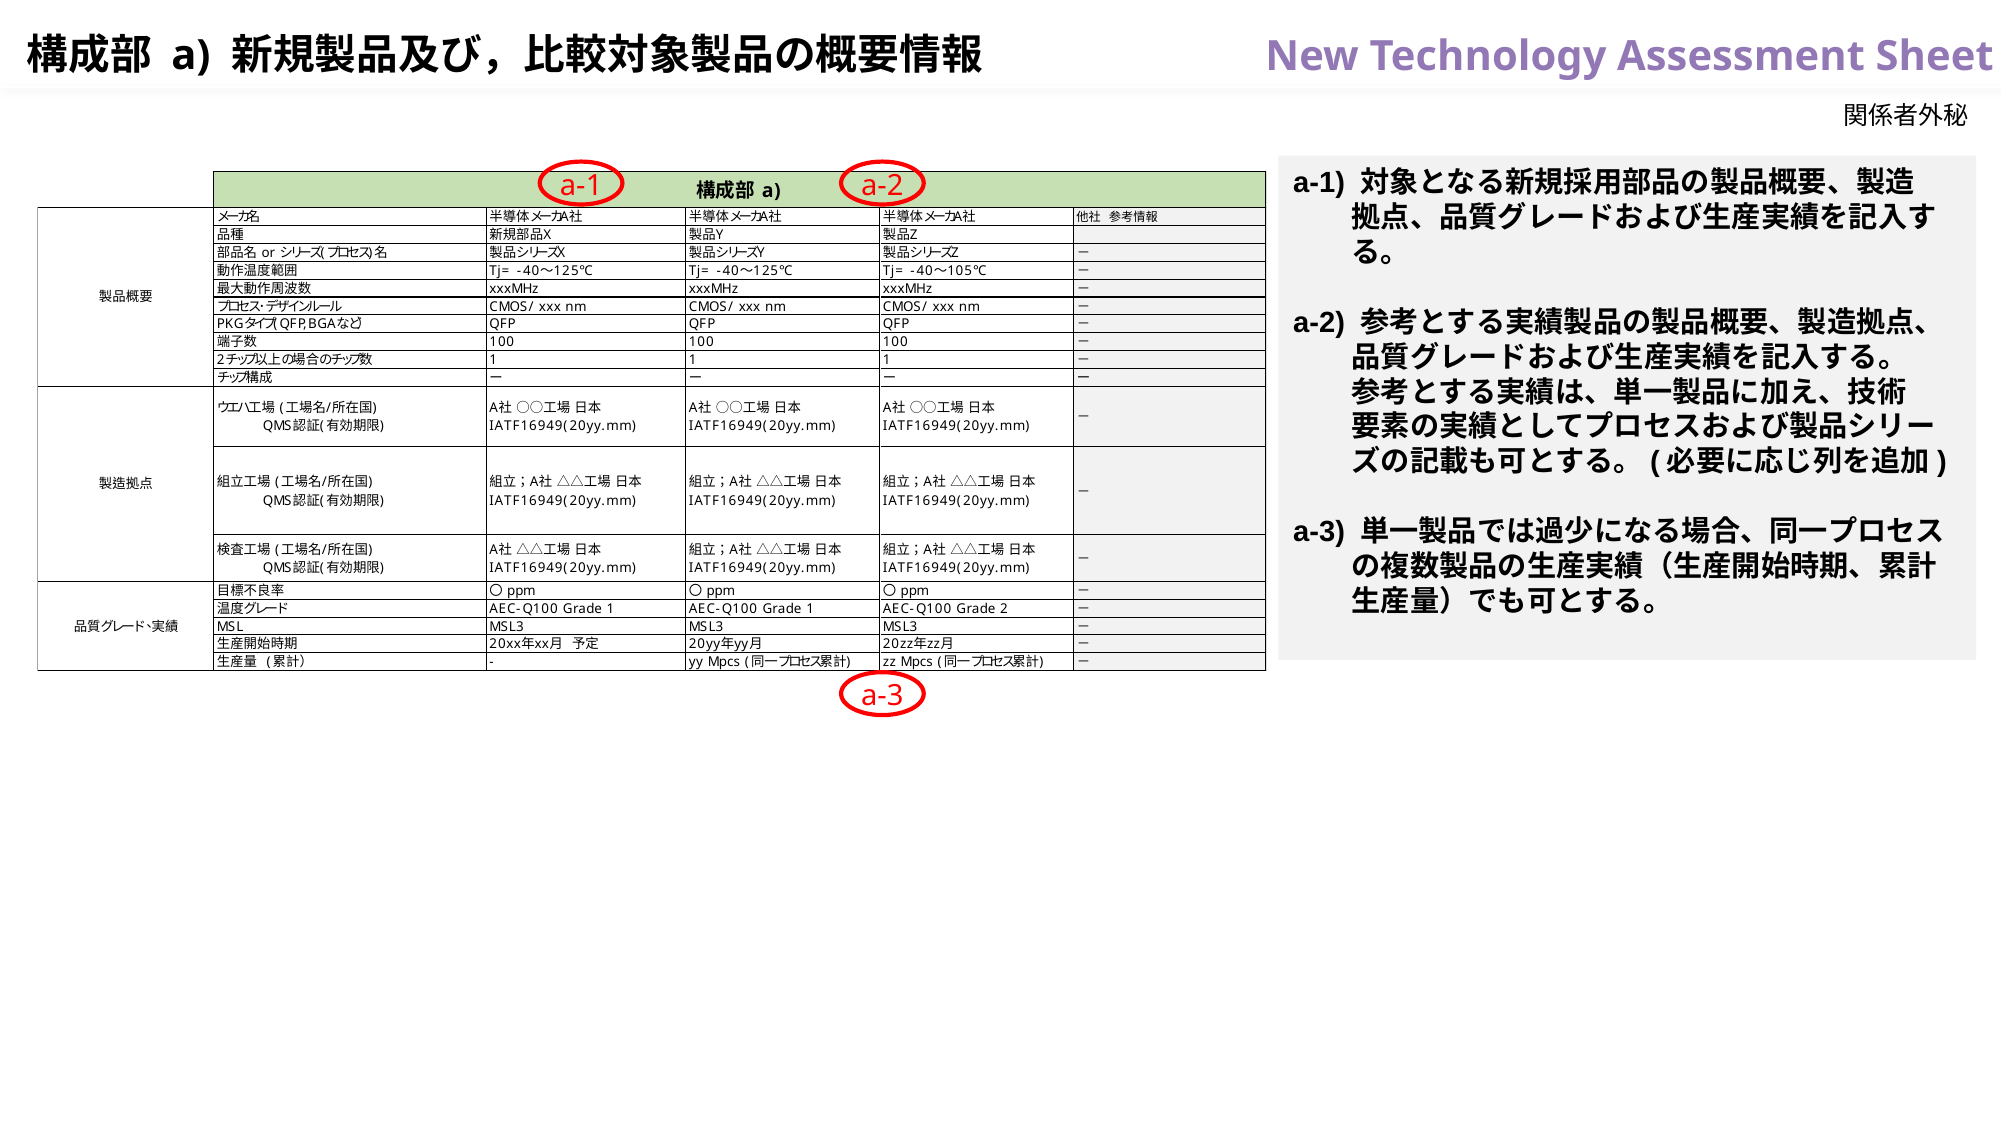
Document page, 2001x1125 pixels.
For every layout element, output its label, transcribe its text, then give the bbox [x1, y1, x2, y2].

text_box 関係者外秘 [1828, 92, 1984, 137]
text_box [841, 158, 924, 210]
text_box 構成部 a) 新規製品及び，比較対象製品の概要情報 [11, 20, 1267, 86]
text_box a-1) 対象となる新規採用部品の製品概要、製造 拠点、品質グレードおよび生産実績を記入す る。 a-2) 参考とする実績製品の製品概要、製造拠点、 品質グレードおよび生産実績を記入する。 参考とする実績は、単一製品に加え、技術 要素の実績としてプロセスおよび製品シリー ズの記載も可とする。(必要に応じ列を追加) a-3) 単一製品では過少になる場合、同一プロセス の複数製品の生産実績（生産開始時期、累計 生産量）でも可とする。 [1278, 155, 1977, 660]
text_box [841, 669, 924, 720]
picture [37, 171, 1267, 671]
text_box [539, 158, 623, 210]
